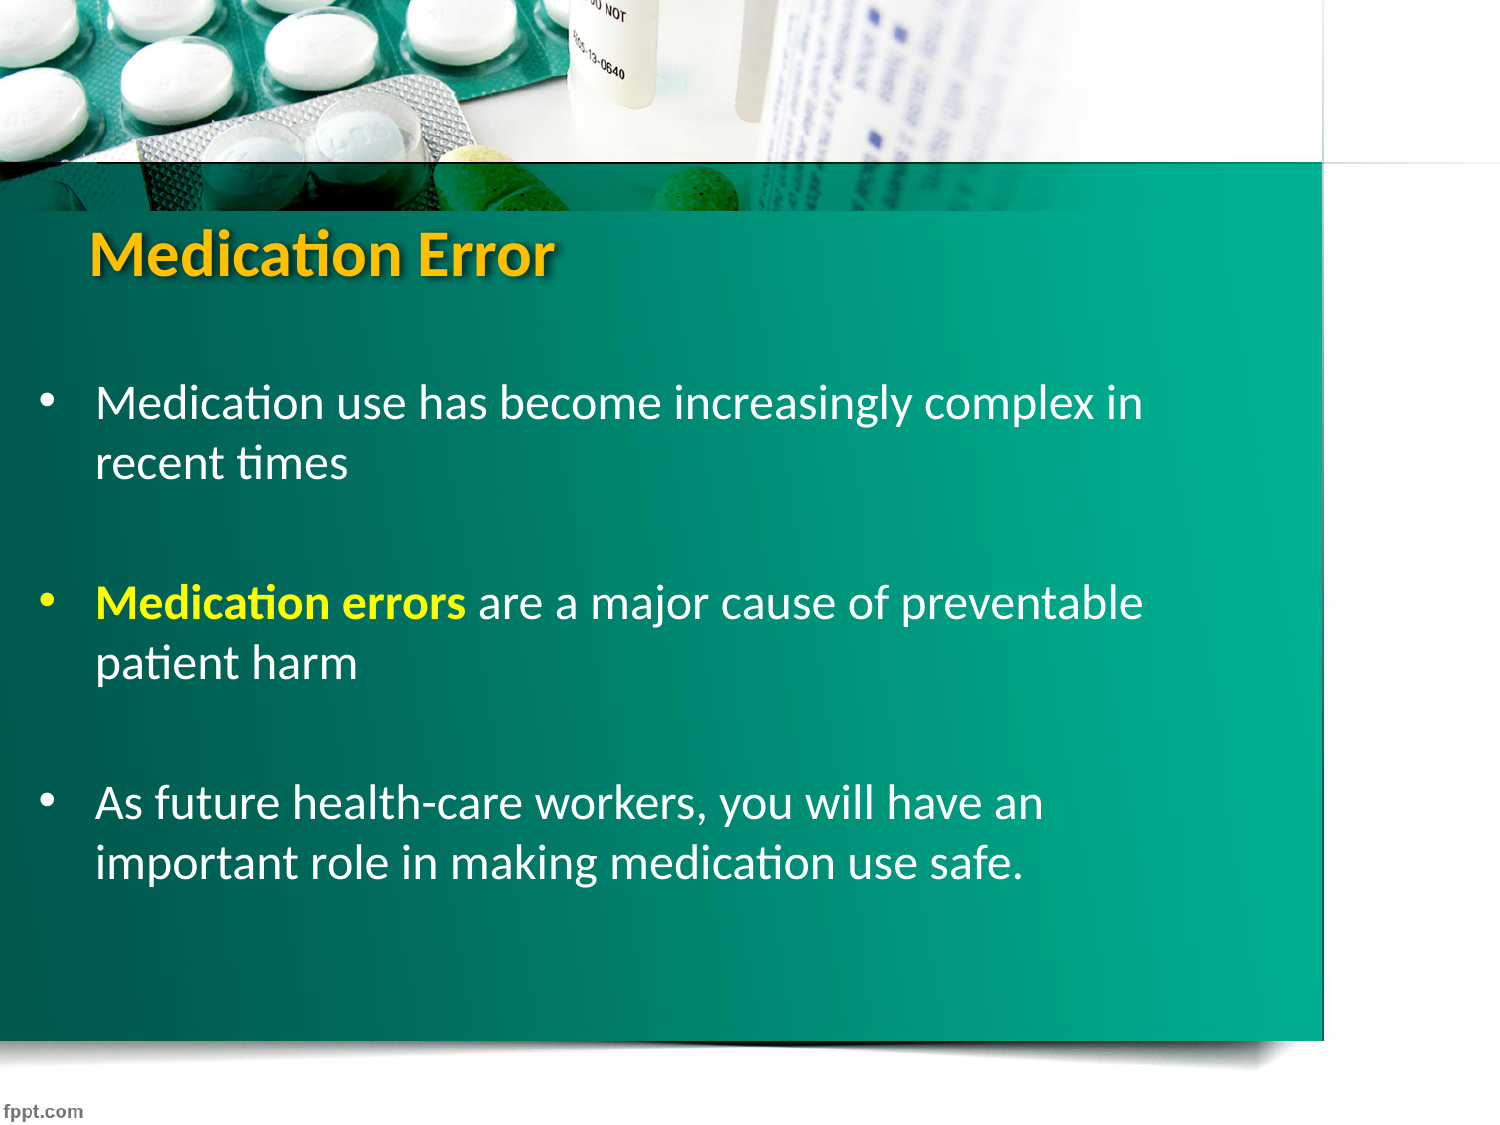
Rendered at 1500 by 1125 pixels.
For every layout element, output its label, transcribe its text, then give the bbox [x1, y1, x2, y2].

list Medication use has become increasingly complex in recent times Medication errors are a major cause of preventable patient harm As future health-care workers, you will have an important role in making medication use safe. [23, 362, 1226, 1014]
title Medication Error [73, 211, 1424, 287]
picture [0, 0, 1500, 1125]
